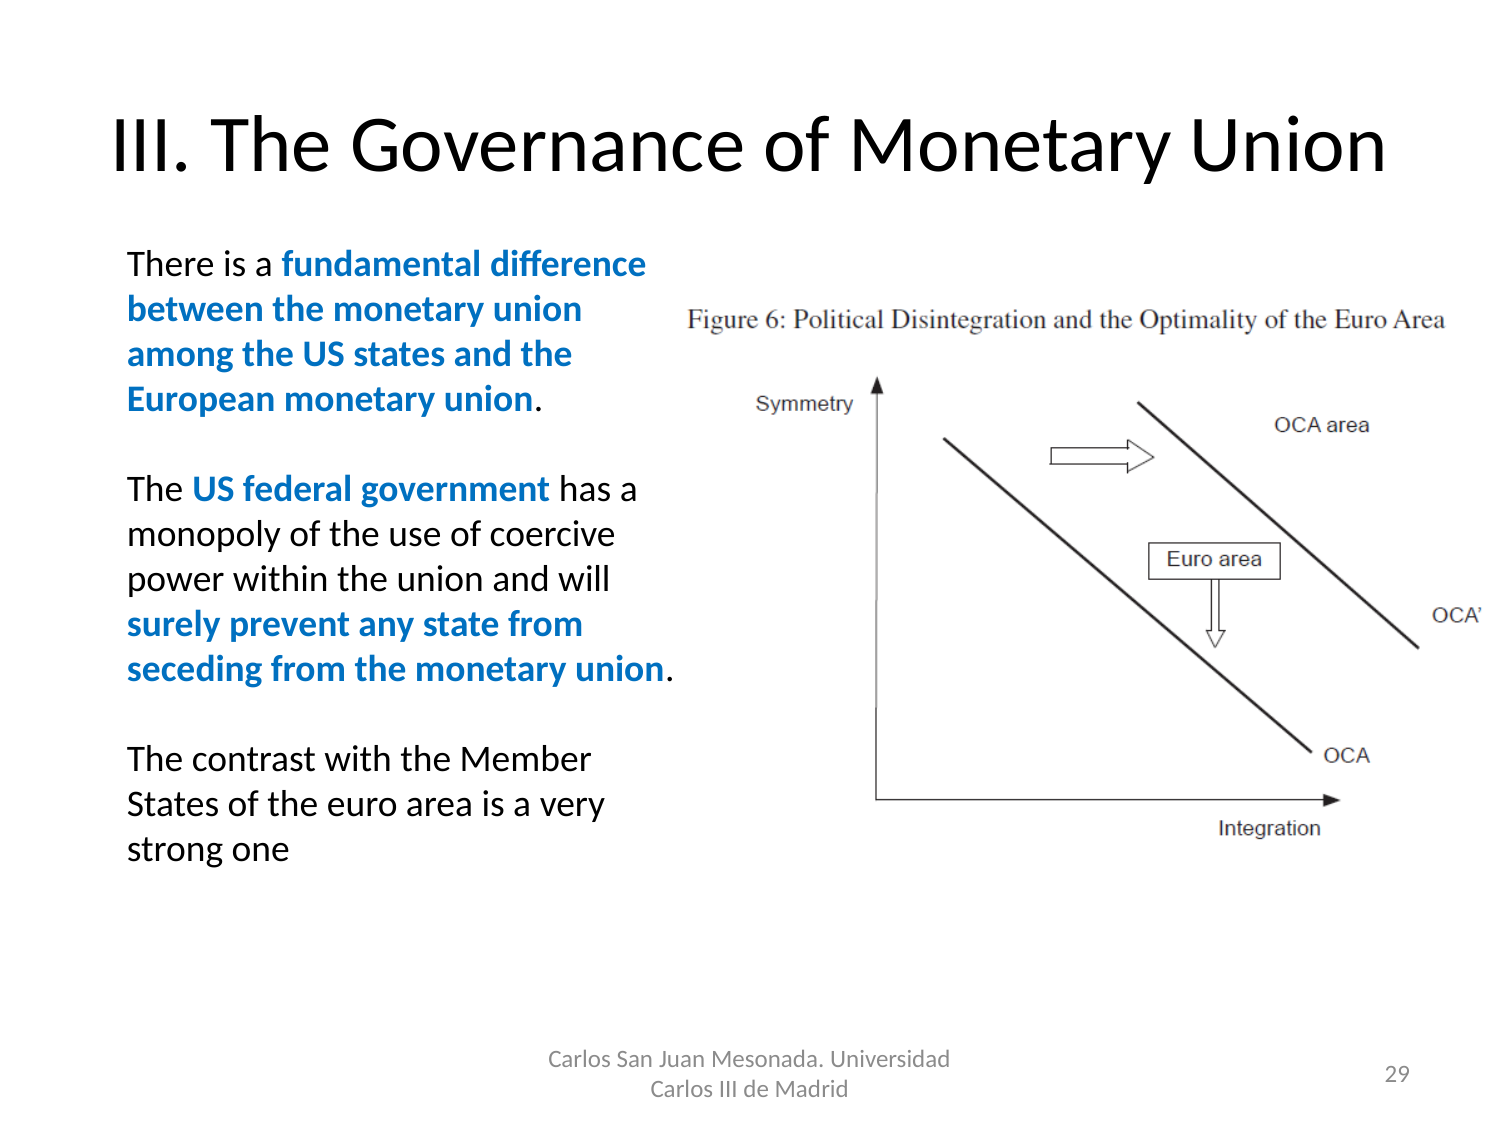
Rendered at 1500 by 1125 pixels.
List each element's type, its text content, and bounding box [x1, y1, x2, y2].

footer Carlos San Juan Mesonada. Universidad Carlos III de Madrid [512, 1042, 988, 1103]
title III. The Governance of Monetary Union [74, 44, 1426, 233]
text_box There is a fundamental difference between the monetary union among the US states and the European monetary union. The US federal government has a monopoly of the use of coercive power within the union and will surely prevent any state from seceding from the monetary union. The contrast with the Member States of the euro area is a very strong one [112, 231, 691, 877]
slide_number 29 [1074, 1042, 1425, 1103]
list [684, 302, 1500, 863]
